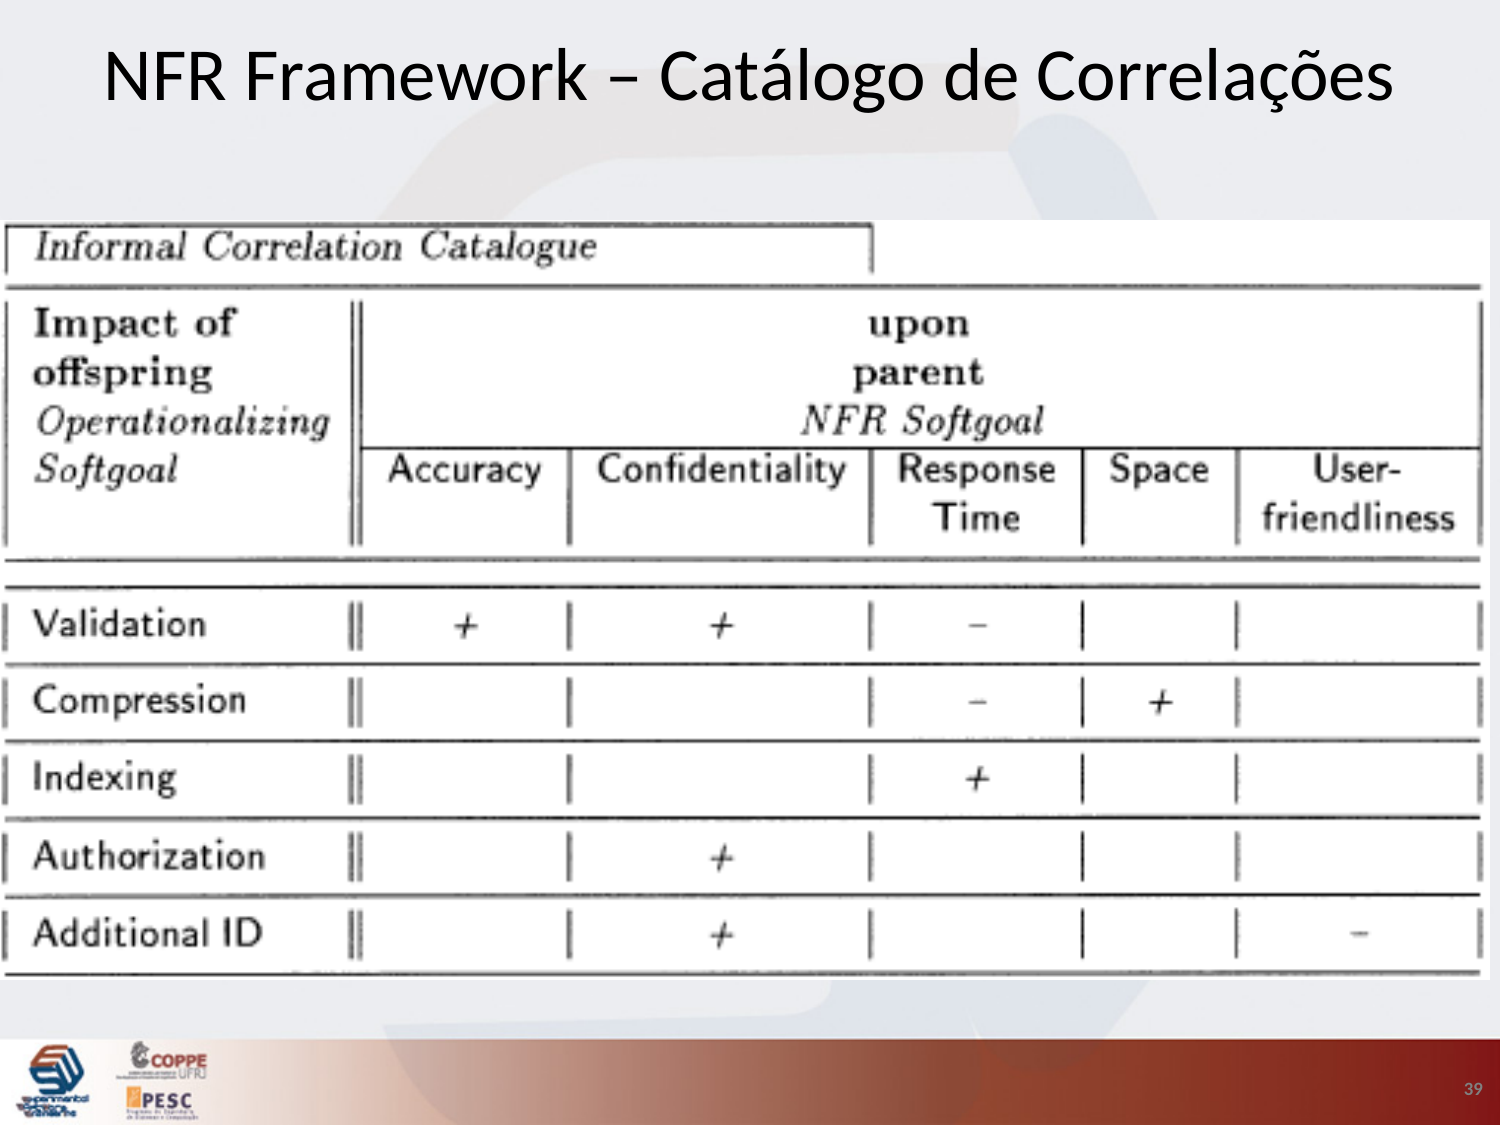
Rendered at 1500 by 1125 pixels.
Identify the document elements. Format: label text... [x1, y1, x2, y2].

picture [0, 141, 1500, 1125]
title NFR Framework – Catálogo de Correlações [0, 0, 1500, 141]
